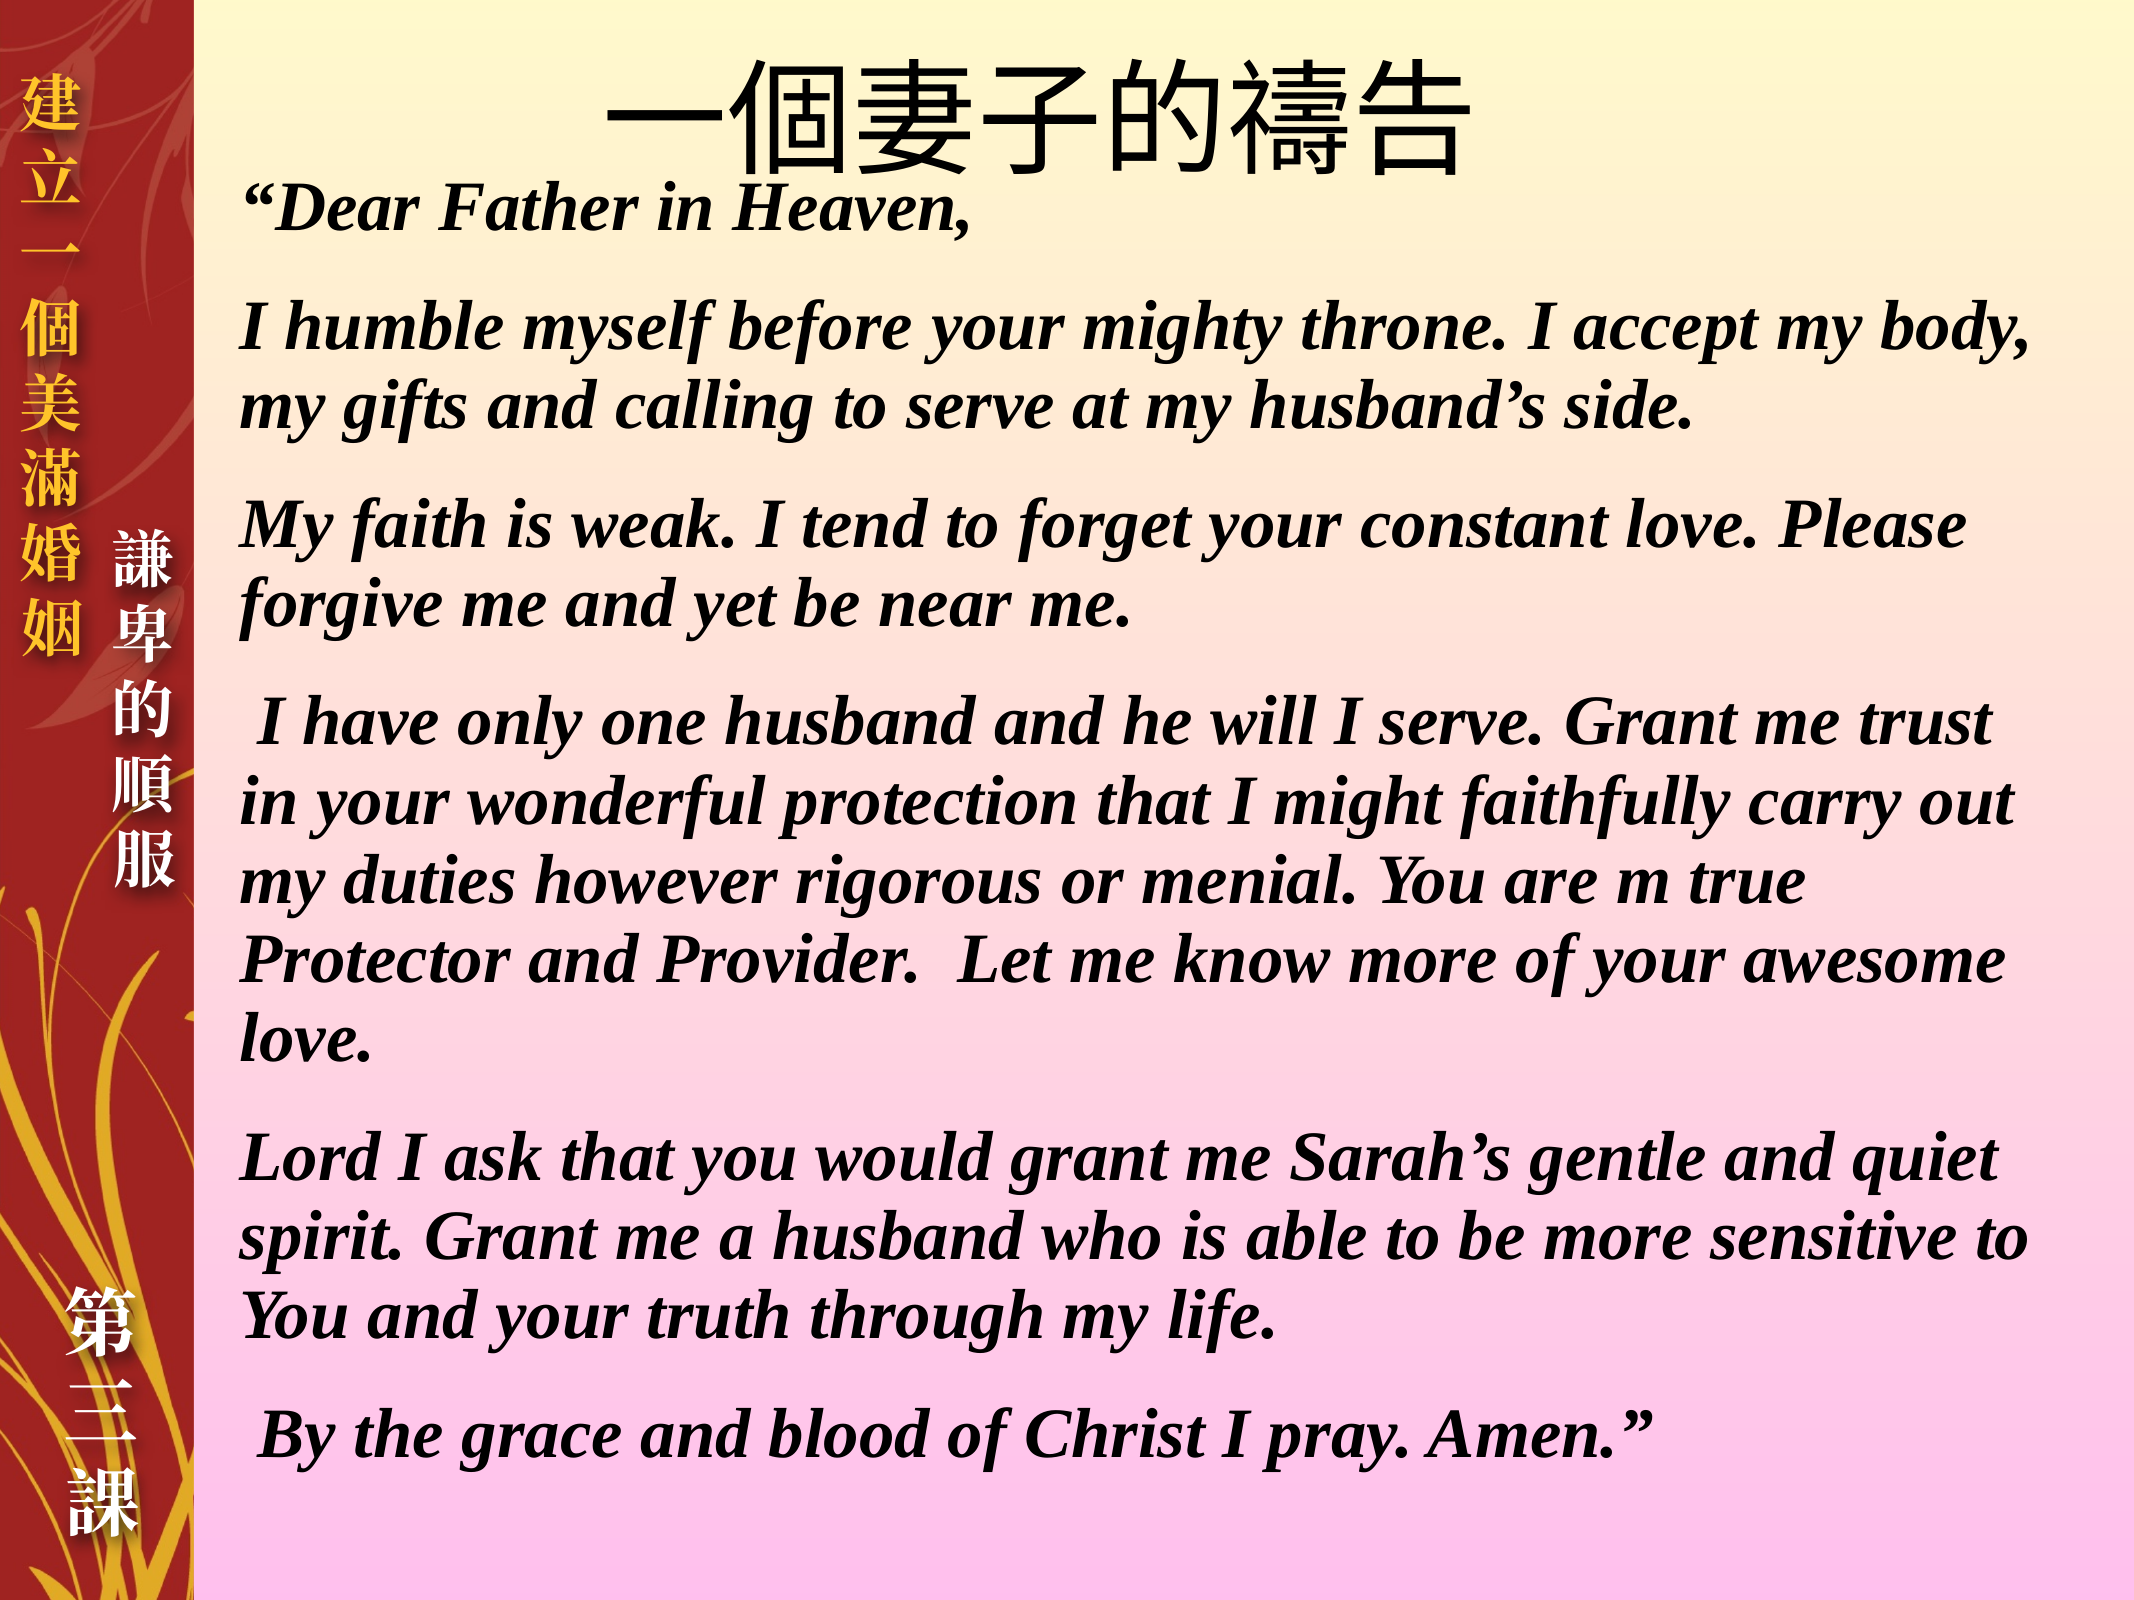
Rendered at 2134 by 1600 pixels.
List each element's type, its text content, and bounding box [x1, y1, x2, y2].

picture [0, 0, 193, 1600]
text_box 一個妻子的禱告 [594, 31, 1487, 198]
text_box “Dear Father in Heaven, I humble myself before your mighty throne. I accept my body, my gifts and calling to serve at my husband’s side. My faith is weak. I tend to forget your constant love. Please forgive me and yet be near me. I have only one husband and he will I serve. Grant me trust in your wonderful protection that I might faithfully carry out my duties however rigorous or menial. You are m true Protector and Provider. Let me know more of your awesome love. Lord I ask that you would grant me Sarah’s gentle and quiet spirit. Grant me a husband who is able to be more sensitive to You and your truth through my life. By the grace and blood of Christ I pray. Amen.” [231, 156, 2069, 1481]
text_box [193, 0, 2134, 1600]
